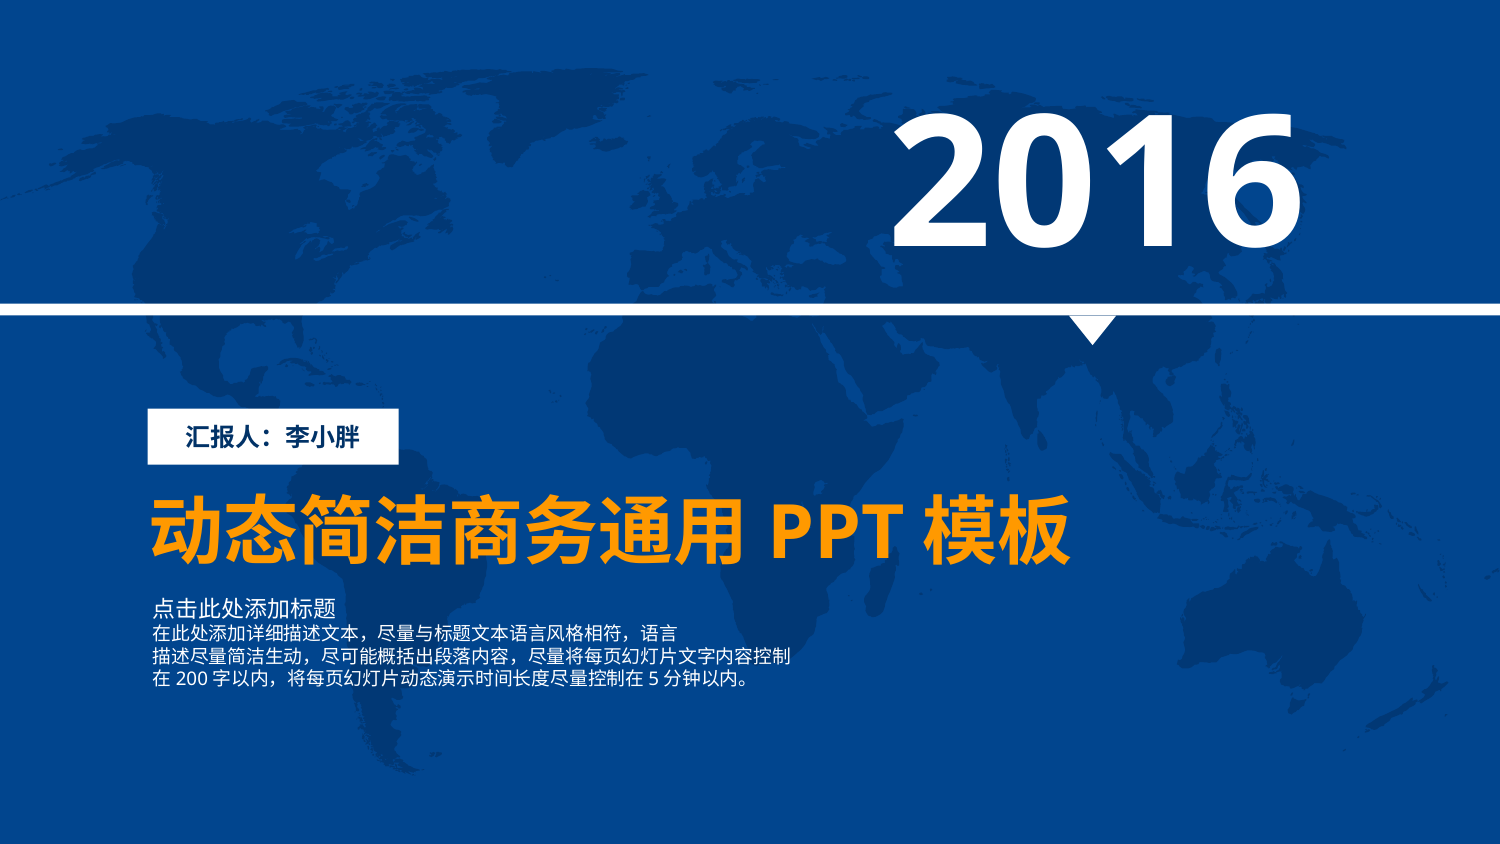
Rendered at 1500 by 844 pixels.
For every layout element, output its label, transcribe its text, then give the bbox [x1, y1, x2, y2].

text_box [147, 408, 399, 465]
text_box 动态简洁商务通用PPT模板 [134, 476, 1152, 582]
text_box 2016 [872, 55, 1322, 291]
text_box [0, 303, 1500, 346]
text_box 点击此处添加标题 在此处添加详细描述文本，尽量与标题文本语言风格相符，语言 描述尽量简洁生动，尽可能概括出段落内容，尽量将每页幻灯片文字内容控制 在200字以内，将每页幻灯片动态演示时间长度尽量控制在5分钟以内。 [137, 587, 805, 697]
